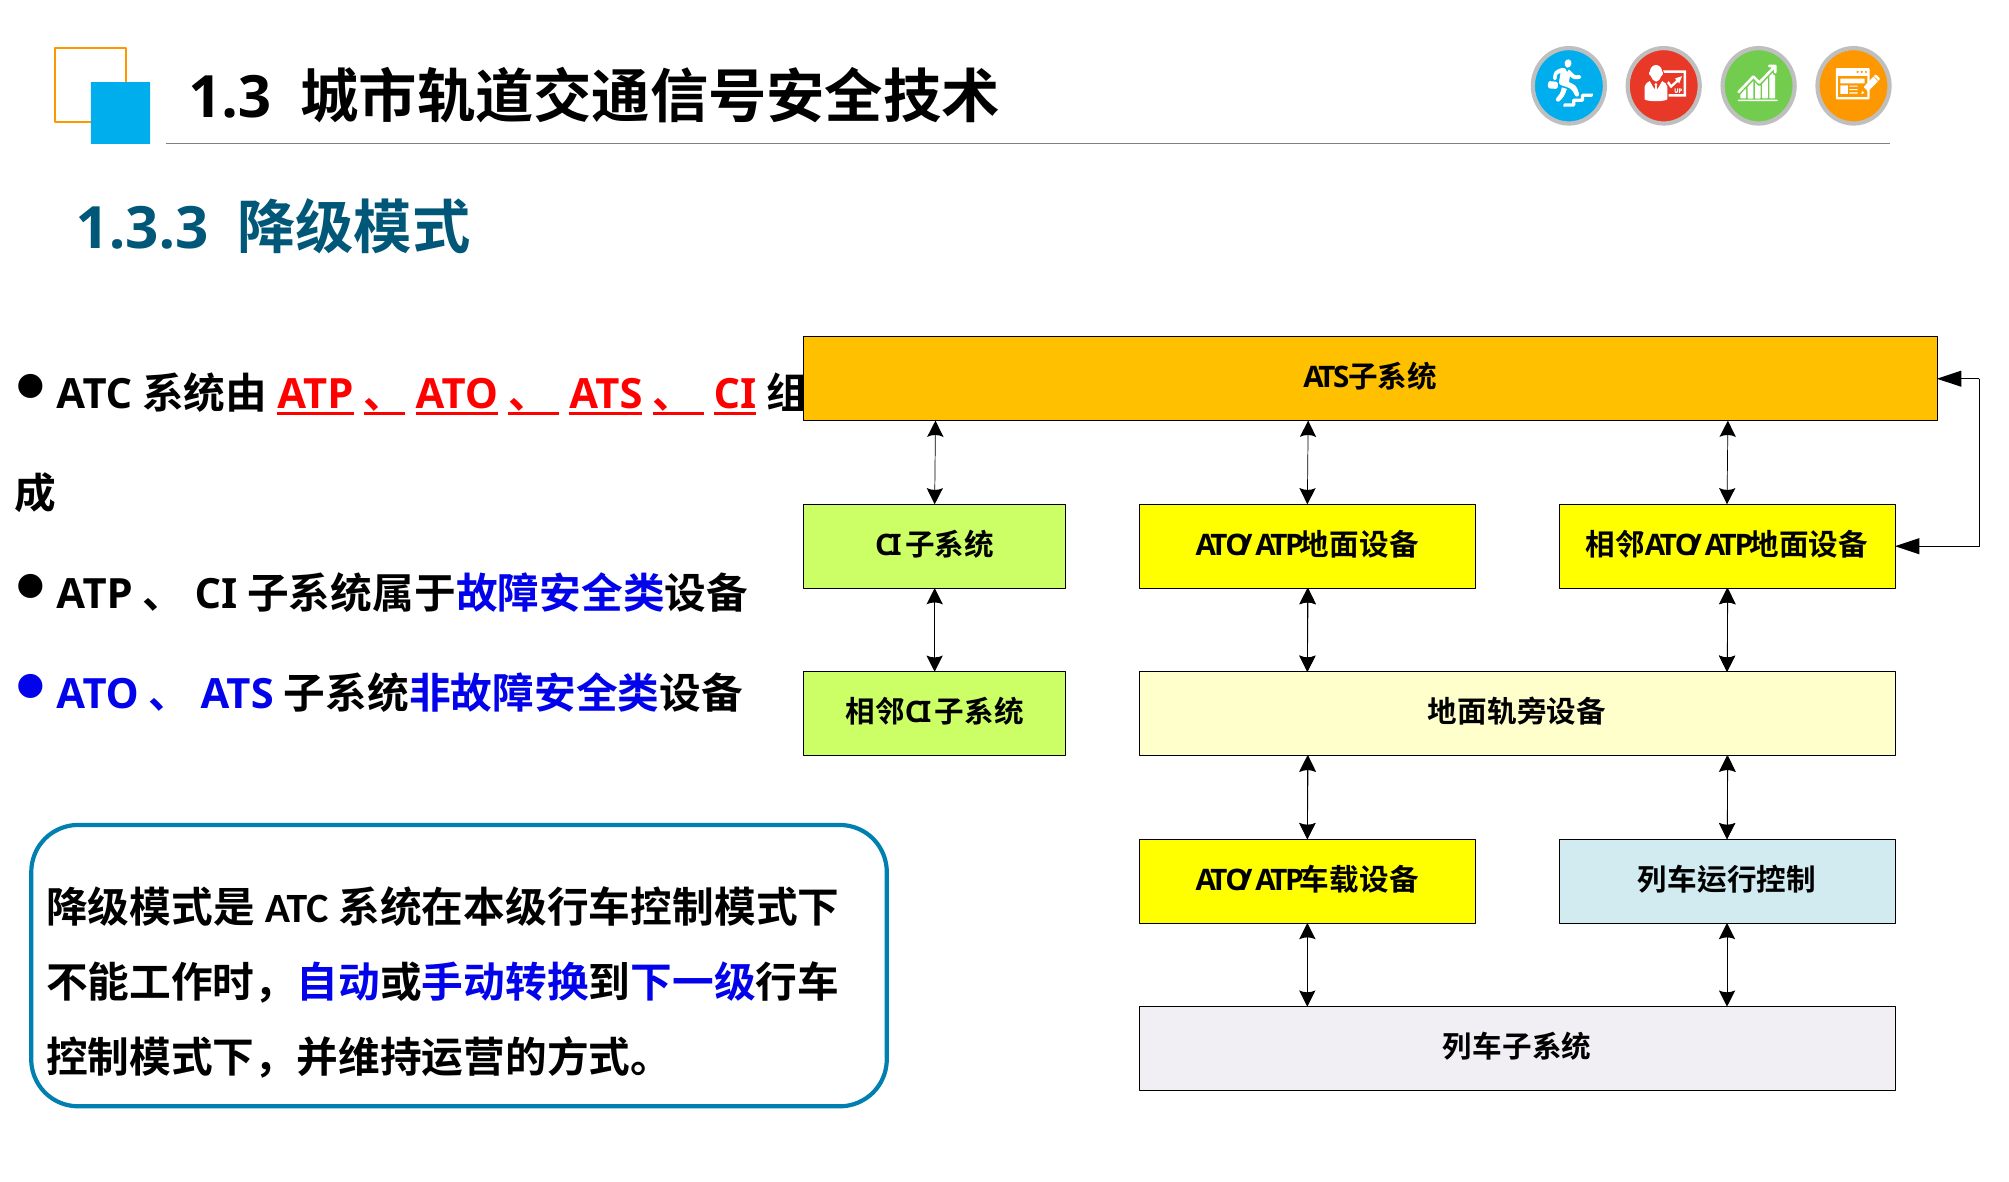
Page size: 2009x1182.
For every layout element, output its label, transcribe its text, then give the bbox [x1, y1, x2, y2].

text_box ATC系统由ATP、ATO、 ATS、 CI组成 ATP、CI子系统属于故障安全类设备 ATO、ATS子系统非故障安全类设备 [0, 309, 840, 725]
text_box 1.3.3 降级模式 [55, 180, 492, 271]
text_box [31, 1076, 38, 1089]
text_box 1.3 城市轨道交通信号安全技术 [173, 51, 1015, 137]
text_box [29, 822, 863, 1109]
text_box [799, 332, 2008, 1095]
